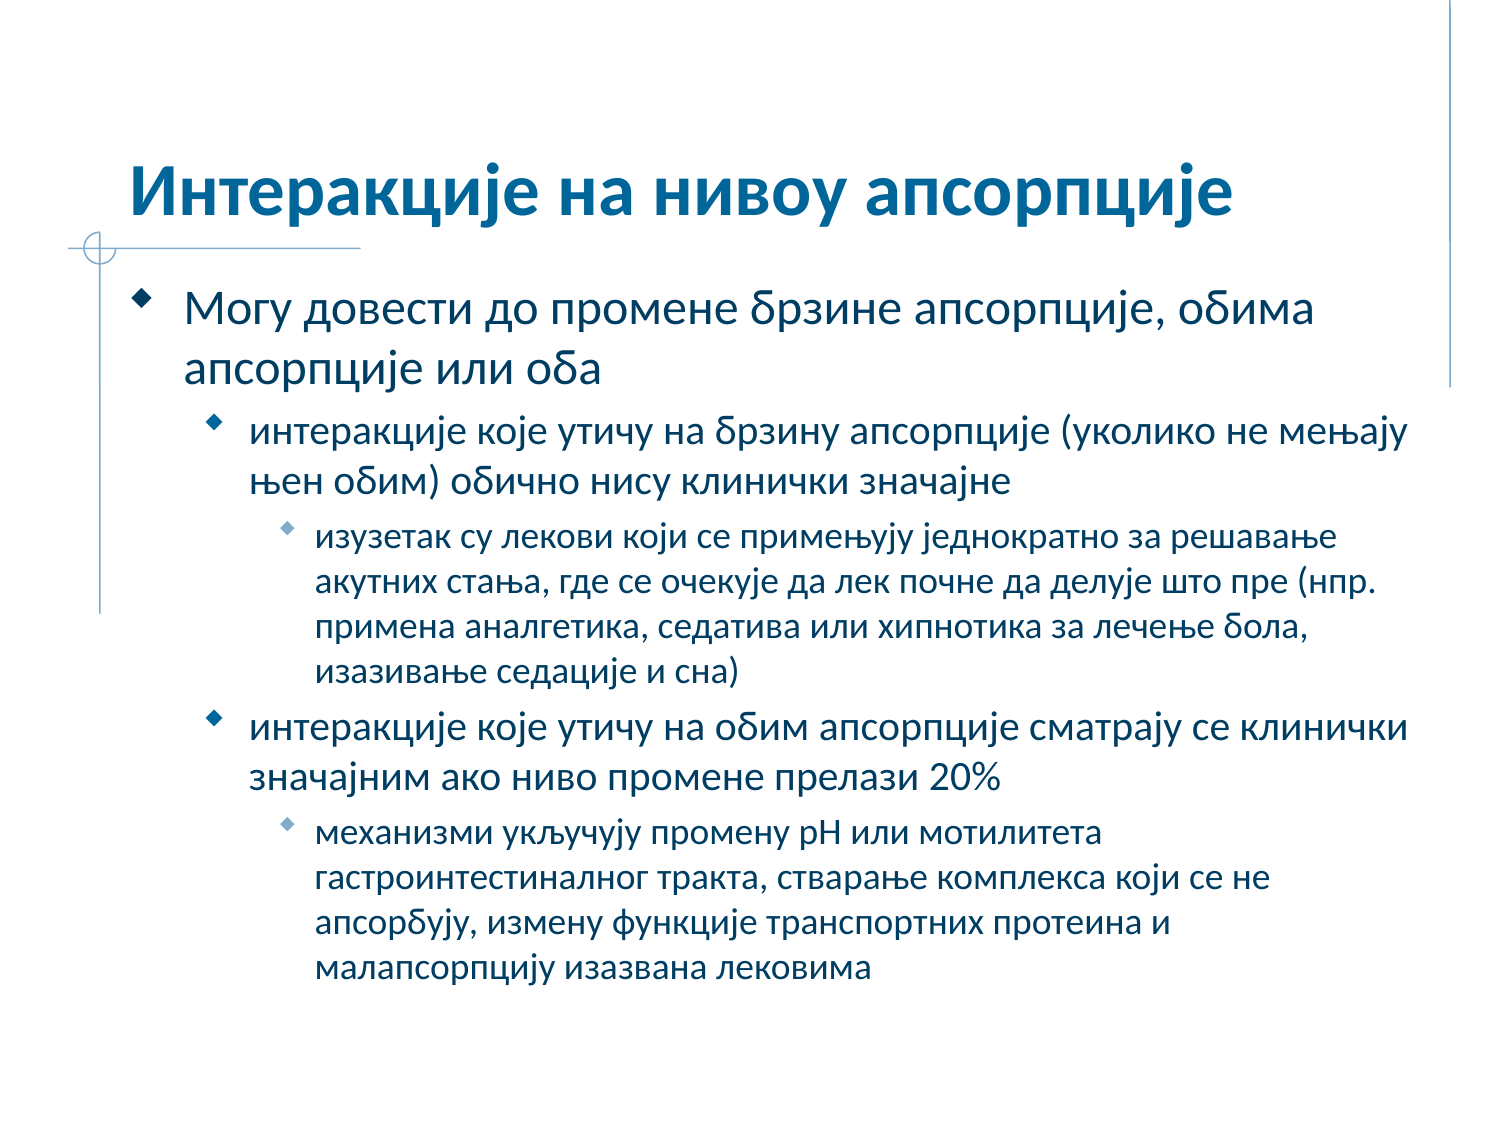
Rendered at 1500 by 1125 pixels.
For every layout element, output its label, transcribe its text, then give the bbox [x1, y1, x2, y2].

list Могу довести до промене брзине апсорпције, обима апсорпције или оба интеракције које утичу на брзину апсорпције (уколико не мењају њен обим) обично нису клинички значајне изузетак су лекови који се примењују једнократно за решавање акутних стања, где се очекује да лек почне да делује што пре (нпр. примена аналгетика, седатива или хипнотика за лечење бола, изазивање седације и сна) интеракције које утичу на обим апсорпције сматрају се клинички значајним ако ниво промене прелази 20% механизми укључују промену pH или мотилитета гастроинтестиналног тракта, стварање комплекса који се не апсорбују, измену функције транспортних протеина и малапсорпцију изазвана лековима [111, 266, 1436, 1083]
title Интеракције на нивоу апсорпције [113, 49, 1436, 238]
